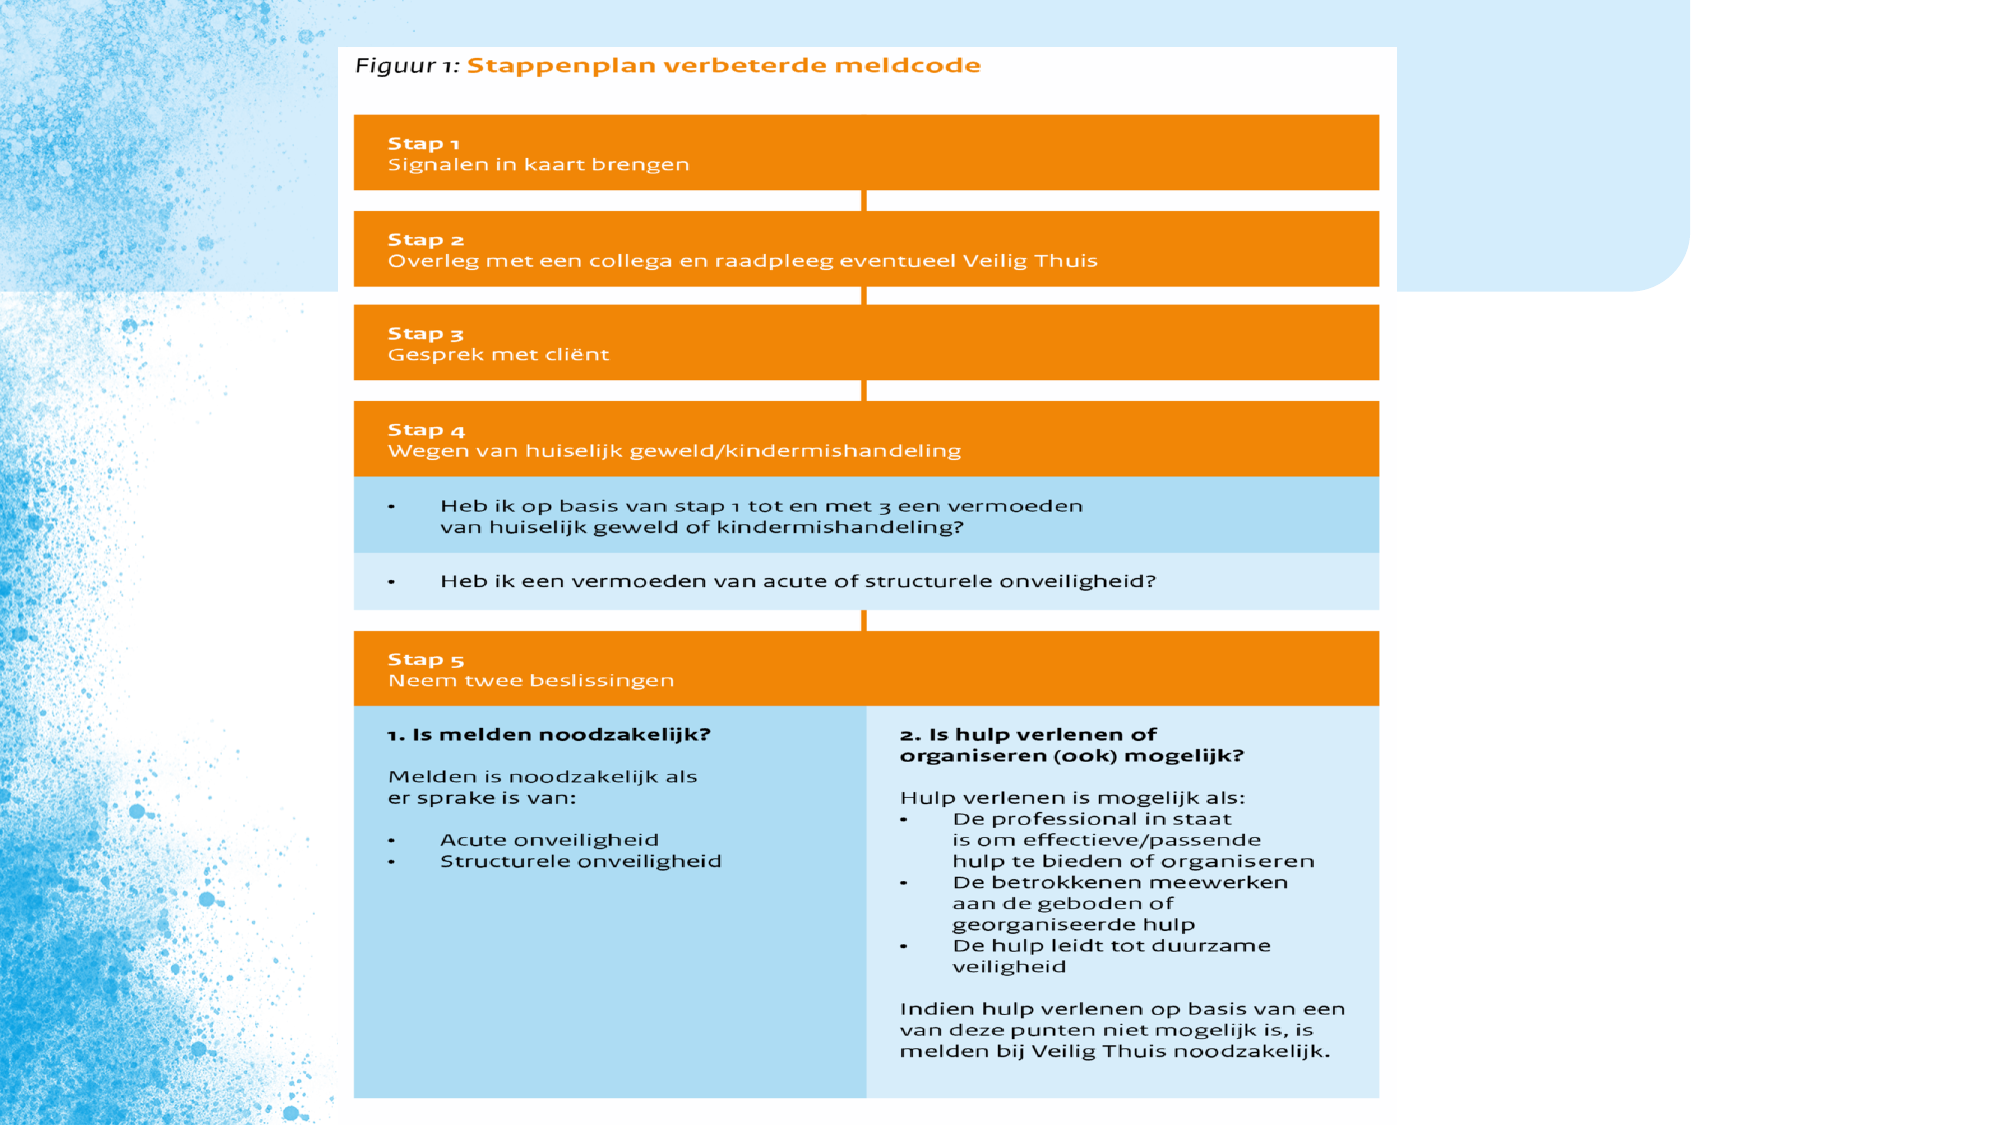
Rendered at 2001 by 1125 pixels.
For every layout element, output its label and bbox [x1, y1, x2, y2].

list [338, 47, 1397, 1125]
picture [0, 0, 415, 1125]
